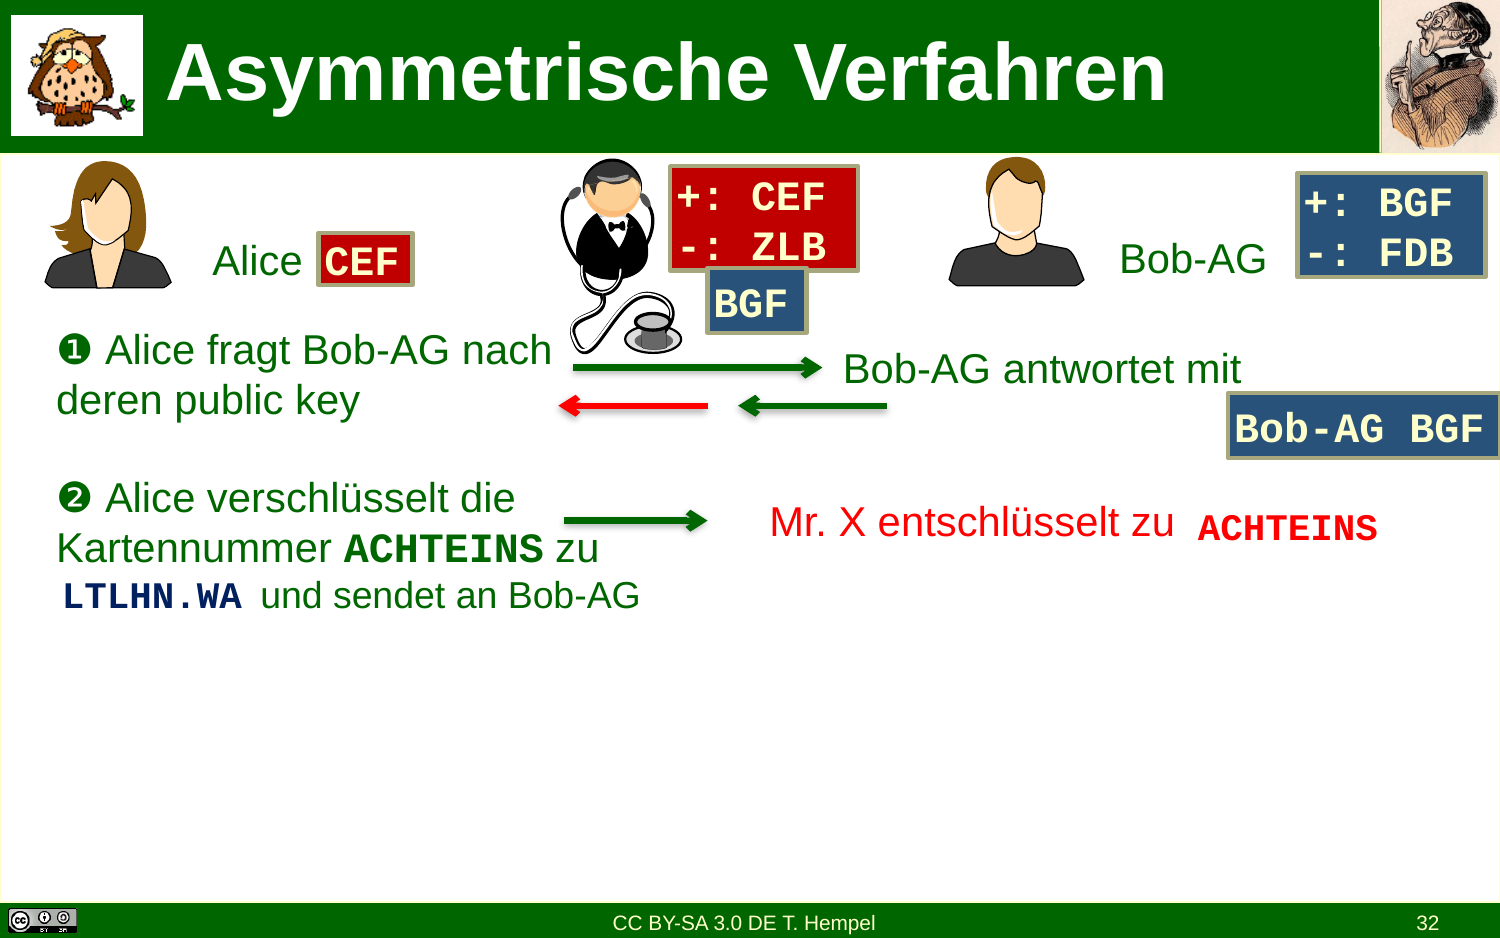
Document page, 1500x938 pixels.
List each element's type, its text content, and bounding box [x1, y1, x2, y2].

text_box Bob-AG [1104, 224, 1283, 289]
picture [558, 154, 690, 358]
text_box CEF [316, 231, 415, 287]
text_box ACHTEINS [1182, 495, 1393, 556]
footer CC BY-SA 3.0 DE T. Hempel [419, 901, 1069, 927]
picture [11, 75, 143, 136]
title Asymmetrische Verfahren [150, 75, 1365, 125]
text_box Bob-AG BGF [1226, 391, 1500, 460]
text_box +: CEF -: ZLB [681, 164, 860, 273]
slide_number 32 [1104, 901, 1455, 927]
text_box Mr. X entschlüsselt zu [754, 487, 1202, 553]
text_box ❷ Alice verschlüsselt die Kartennummer ACHTEINS zu [41, 463, 657, 629]
text_box BGF [705, 266, 809, 335]
picture [8, 908, 77, 933]
text_box ❶ Alice fragt Bob-AG nach deren public key [41, 315, 656, 430]
text_box und sendet an Bob-AG [245, 563, 672, 623]
text_box Bob-AG antwortet mit [828, 334, 1448, 400]
picture [944, 146, 1089, 290]
text_box Alice [197, 225, 318, 291]
text_box [0, 0, 1500, 75]
picture [41, 157, 176, 292]
picture [1381, 75, 1500, 153]
text_box +: BGF -: FDB [1295, 171, 1488, 279]
text_box LTLHN.WA [47, 563, 245, 623]
